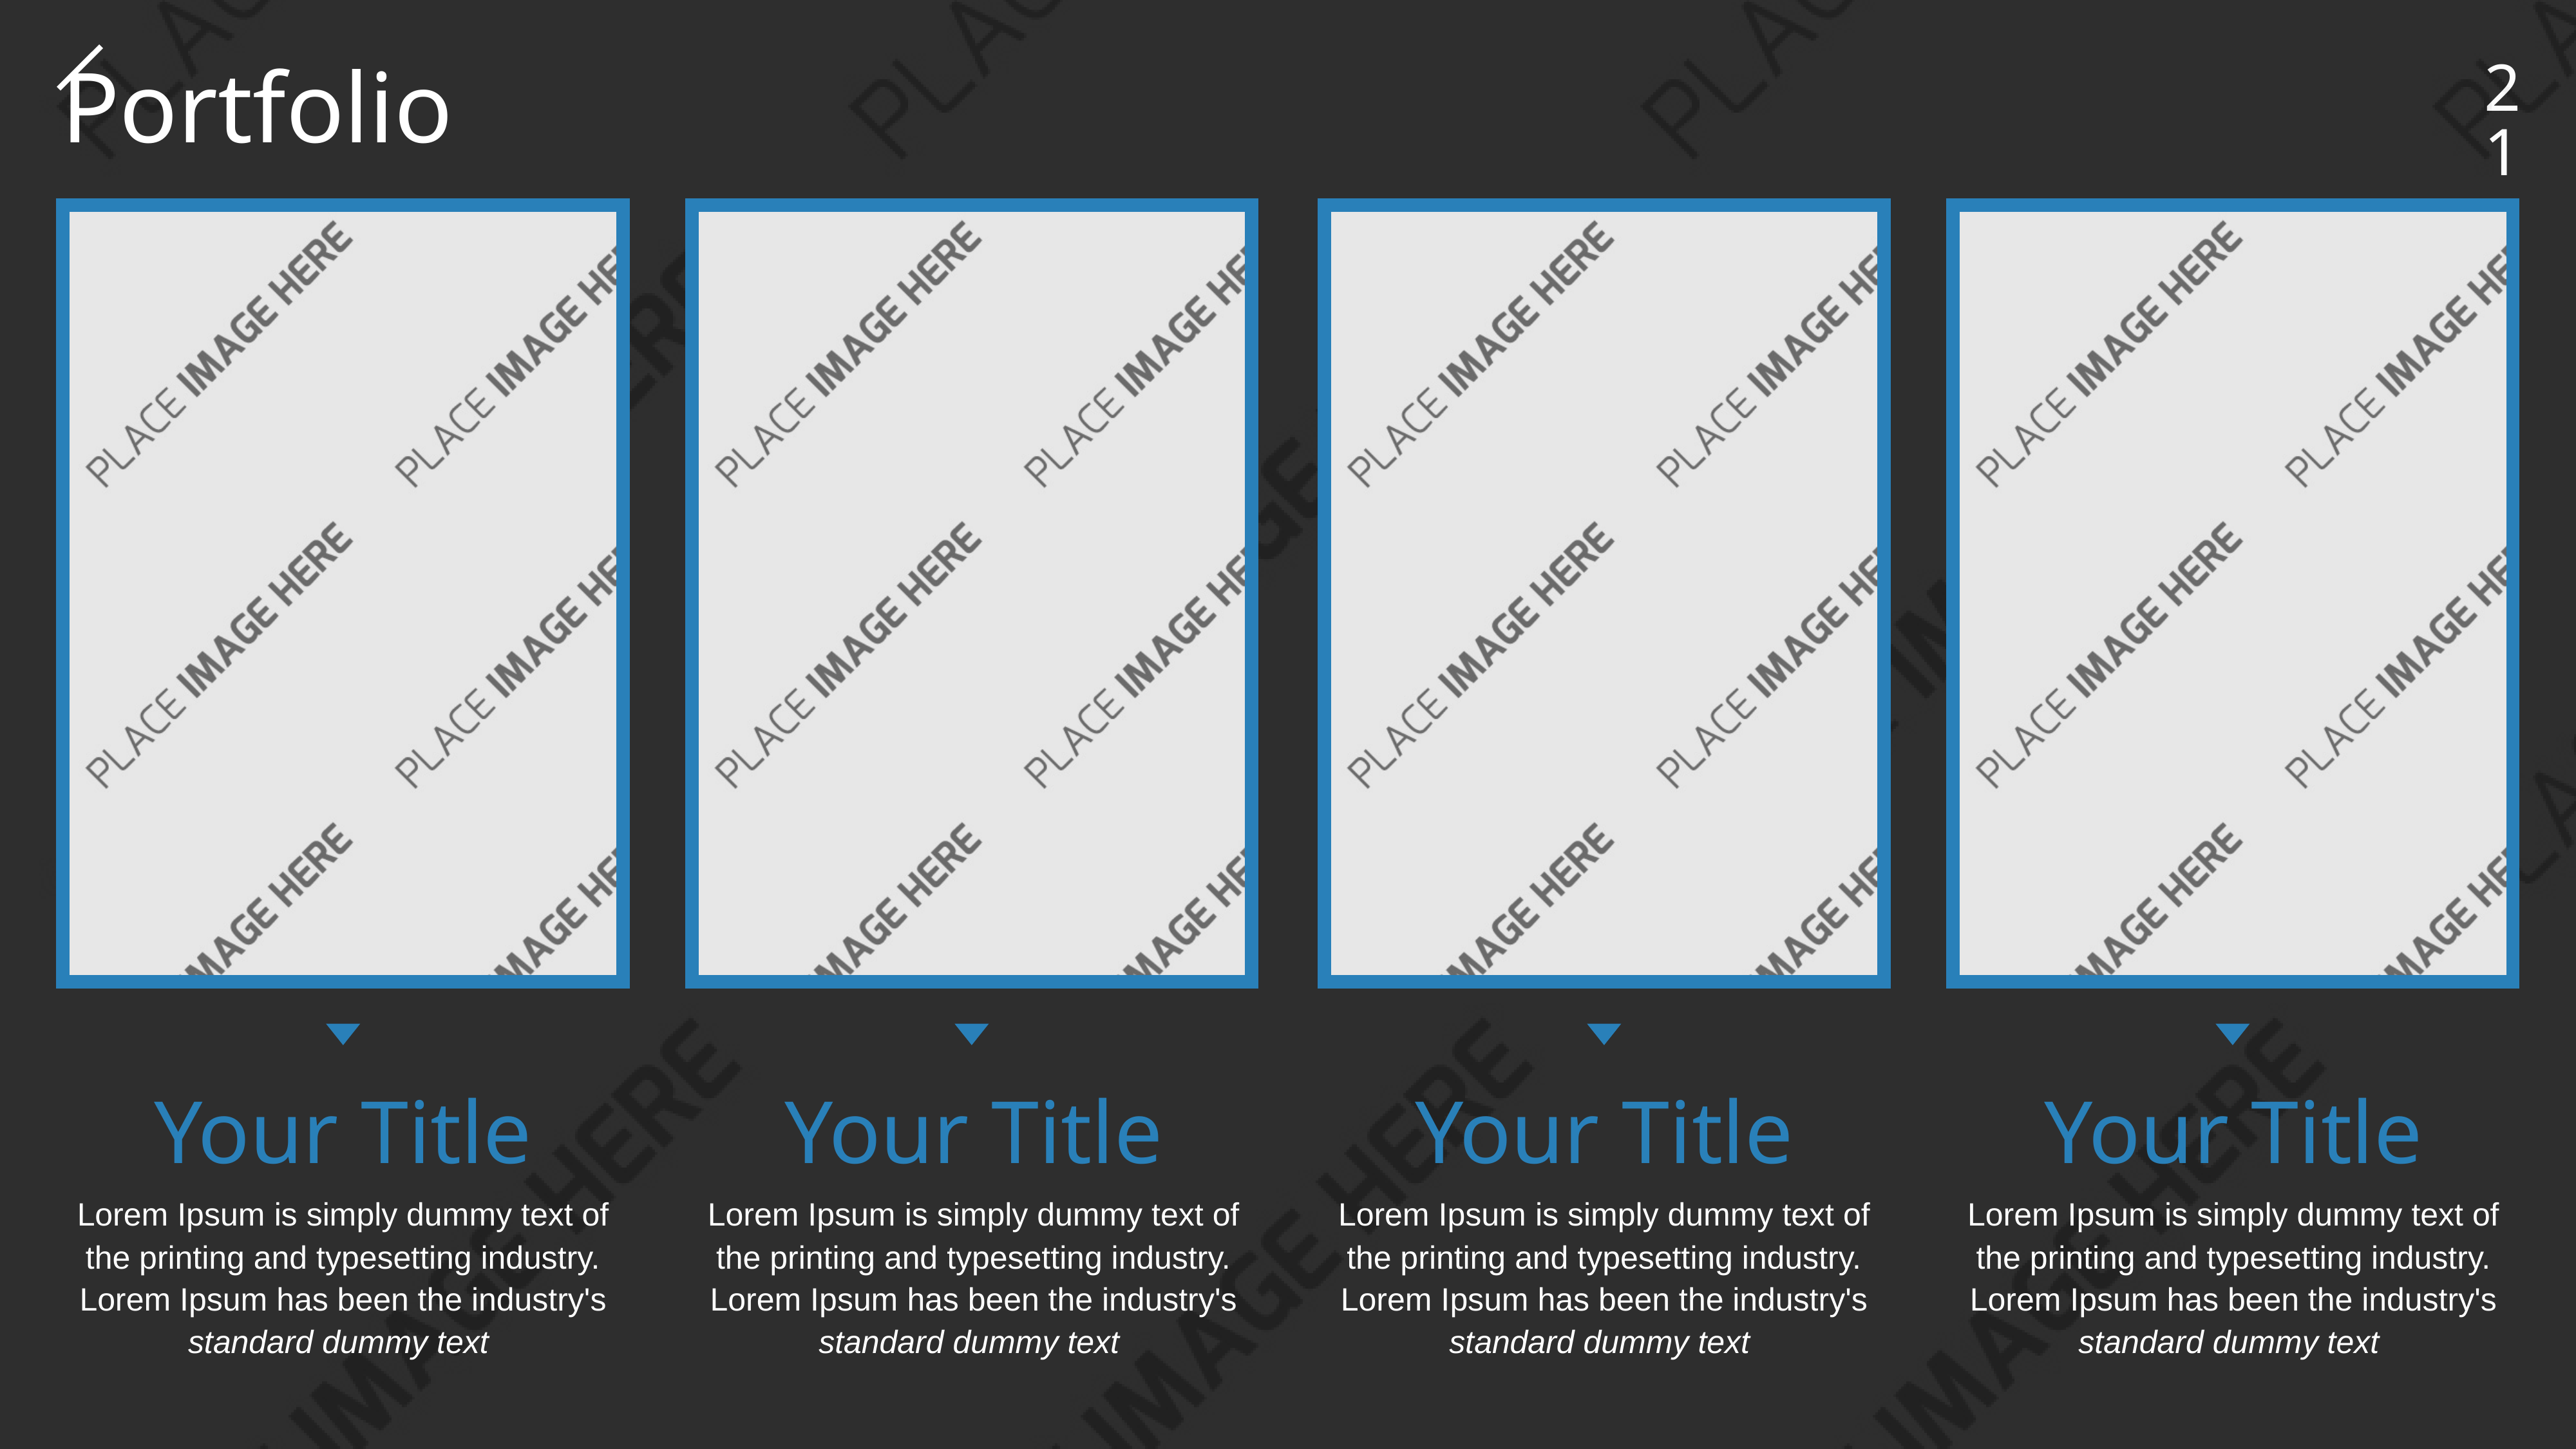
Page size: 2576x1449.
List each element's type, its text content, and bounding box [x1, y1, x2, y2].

text_box [326, 1023, 361, 1045]
text_box Lorem Ipsum is simply dummy text of the printing and typesetting industry. Lorem Ipsum has been the industry's standard dummy text [1332, 1186, 1877, 1385]
text_box [1587, 1023, 1622, 1045]
text_box [1324, 205, 1884, 982]
text_box [692, 205, 1252, 982]
text_box Your Title [151, 1080, 535, 1177]
text_box Your Title [782, 1080, 1166, 1177]
text_box Portfolio [61, 46, 453, 162]
text_box Your Title [1412, 1080, 1796, 1177]
text_box [2215, 1023, 2250, 1045]
text_box Lorem Ipsum is simply dummy text of the printing and typesetting industry. Lorem Ipsum has been the industry's standard dummy text [701, 1186, 1246, 1385]
text_box [1953, 205, 2513, 982]
text_box [954, 1023, 989, 1045]
text_box [62, 205, 623, 982]
text_box Lorem Ipsum is simply dummy text of the printing and typesetting industry. Lorem Ipsum has been the industry's standard dummy text [71, 1186, 616, 1385]
text_box Lorem Ipsum is simply dummy text of the printing and typesetting industry. Lorem Ipsum has been the industry's standard dummy text [1961, 1186, 2506, 1385]
text_box Your Title [2041, 1080, 2426, 1177]
text_box [0, 0, 2576, 1449]
